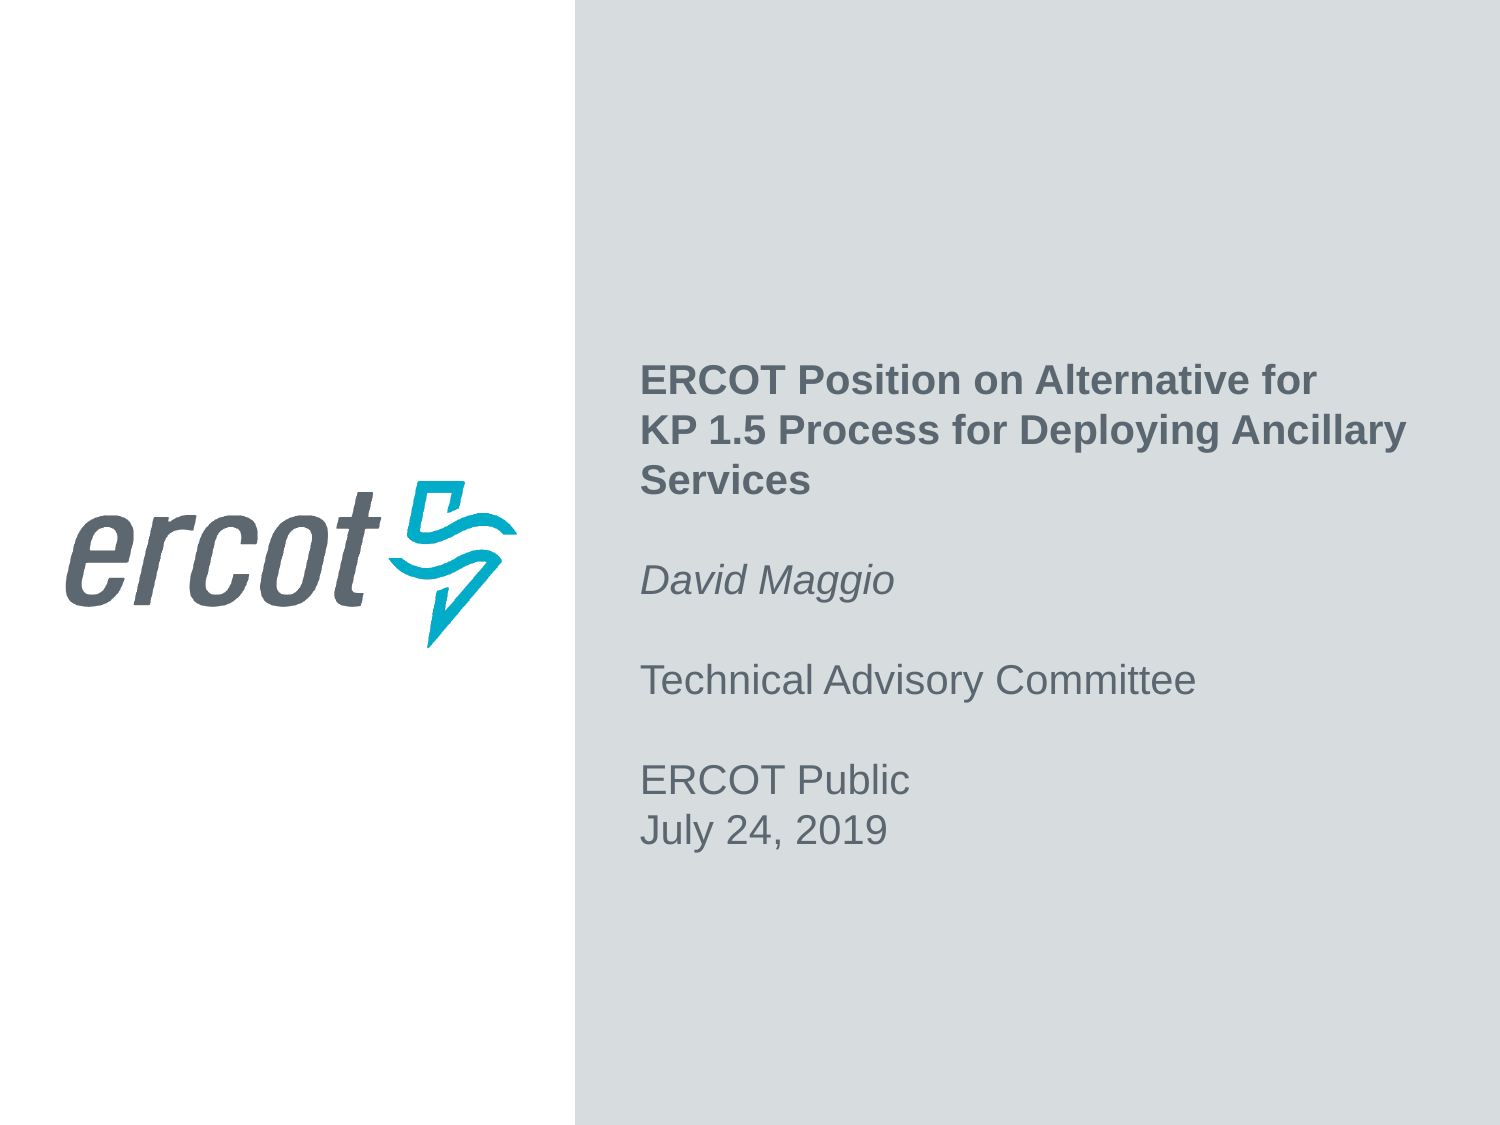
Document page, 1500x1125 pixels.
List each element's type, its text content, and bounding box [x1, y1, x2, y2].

picture [56, 471, 525, 654]
text_box ERCOT Position on Alternative for KP 1.5 Process for Deploying Ancillary Services David Maggio Technical Advisory Committee ERCOT Public July 24, 2019 [624, 345, 1425, 861]
